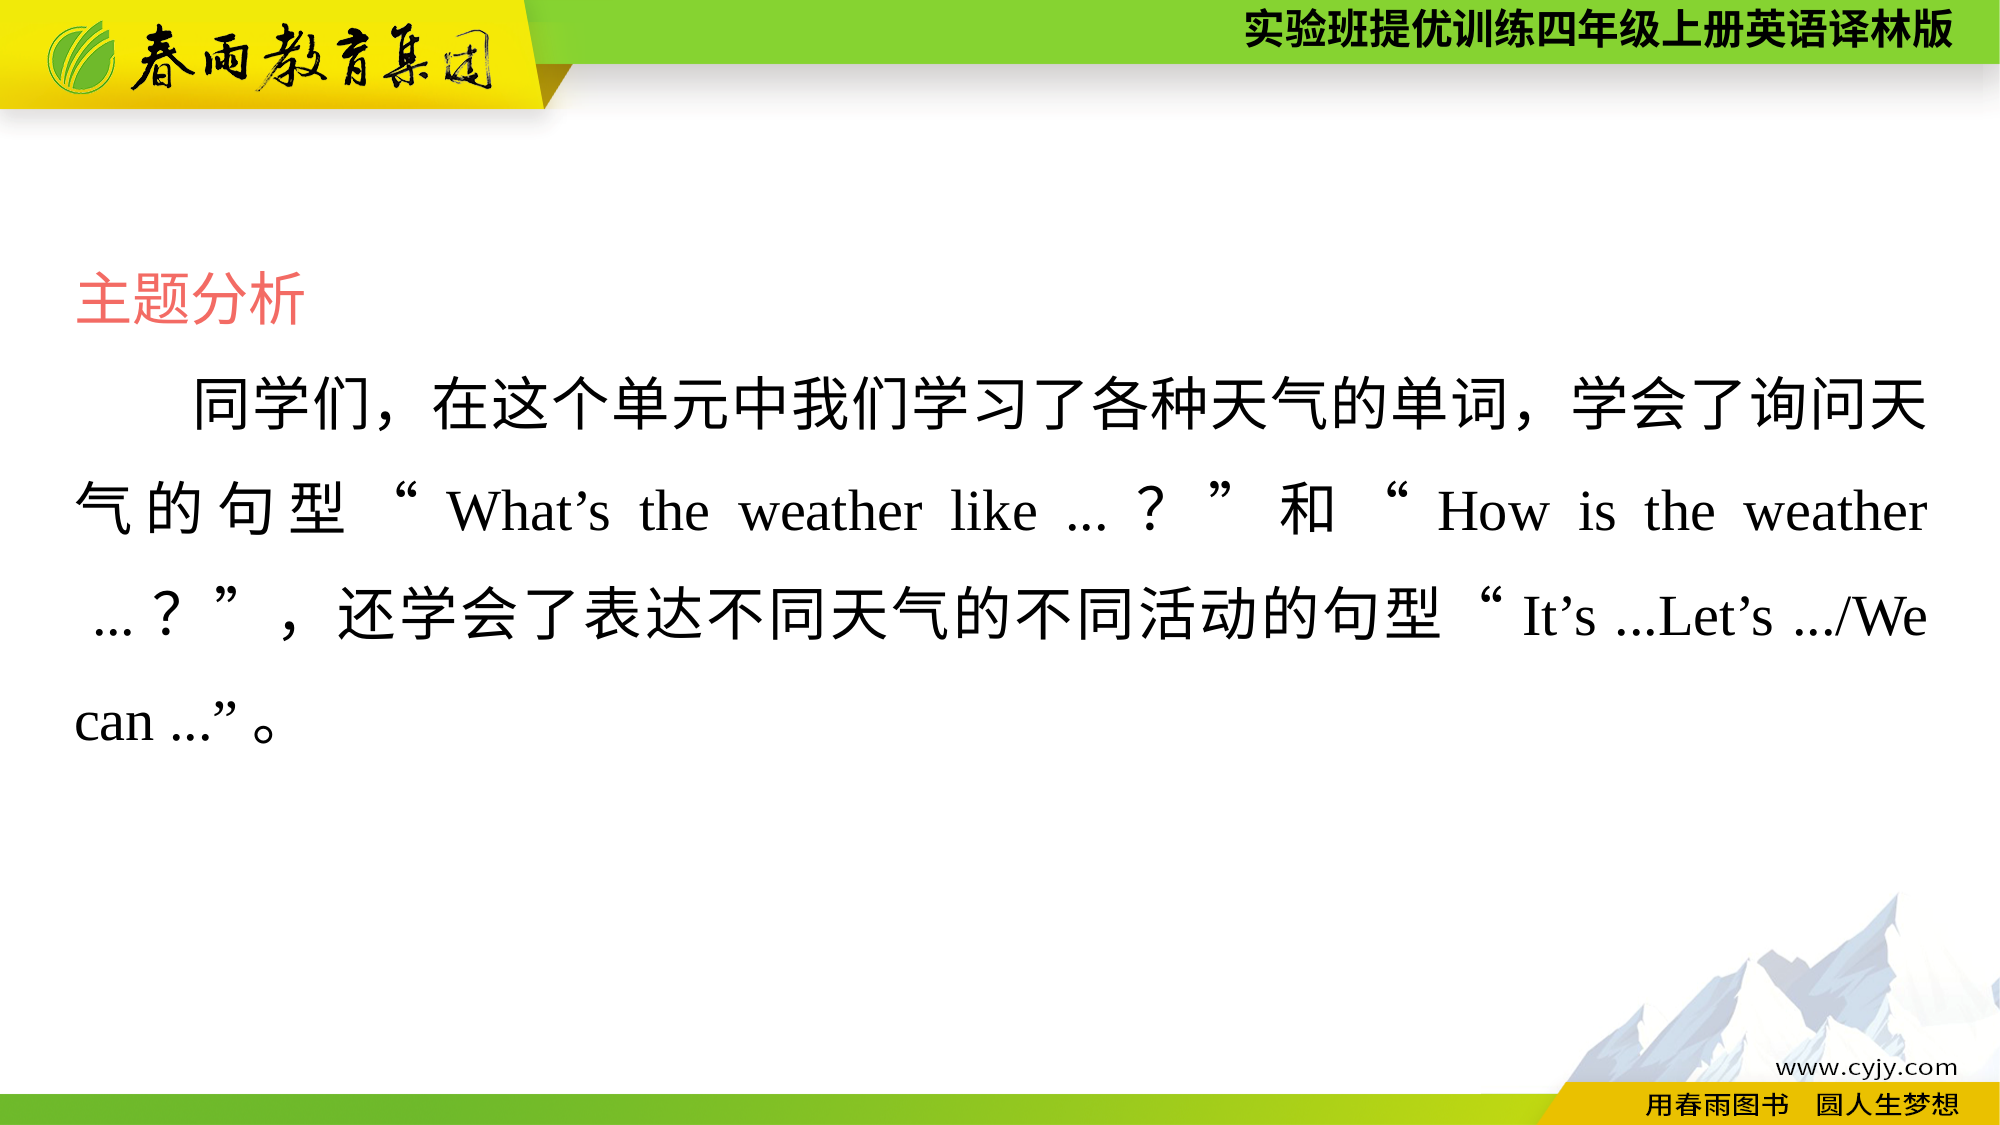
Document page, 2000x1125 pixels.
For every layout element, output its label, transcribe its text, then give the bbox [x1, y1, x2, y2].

picture [0, 0, 2000, 1125]
list 主题分析 同学们，在这个单元中我们学习了各种天气的单词，学会了询问天气的句型“What’s the weather like ...？”和“How is the weather ...？”，还学会了表达不同天气的不同活动的句型“It’s ...Let’s .../We can ...”。 [59, 219, 1944, 646]
